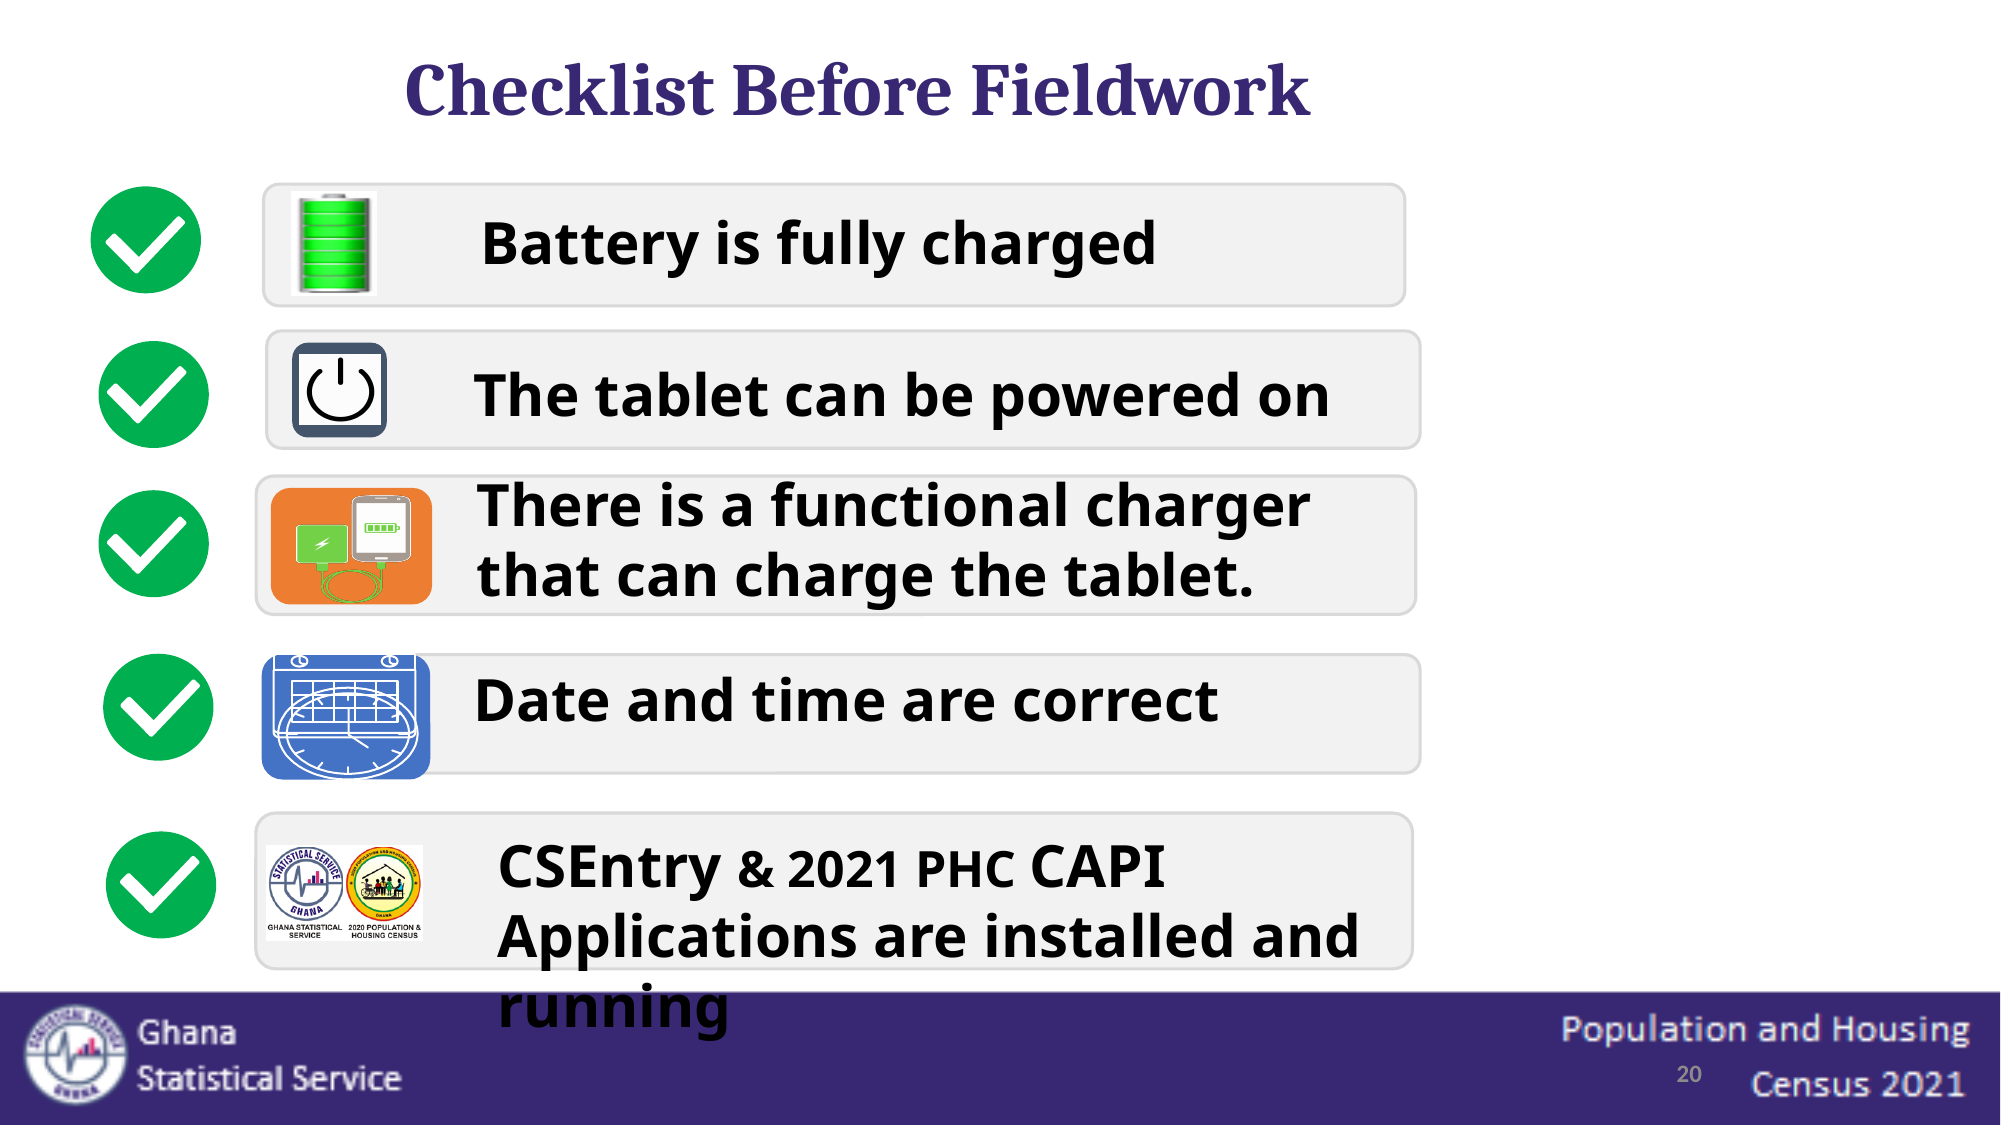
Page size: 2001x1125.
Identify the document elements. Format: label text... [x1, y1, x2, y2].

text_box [103, 209, 163, 281]
picture [0, 0, 2001, 1125]
text_box [111, 490, 209, 598]
text_box [90, 186, 201, 294]
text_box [261, 649, 1421, 780]
text_box [120, 831, 217, 939]
slide_number 20 [1646, 1042, 1718, 1103]
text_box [255, 812, 1421, 979]
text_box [266, 330, 1421, 449]
text_box [113, 341, 209, 448]
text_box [117, 672, 178, 744]
text_box [105, 852, 117, 918]
text_box [98, 520, 104, 567]
text_box [98, 371, 104, 418]
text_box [117, 848, 178, 921]
text_box [103, 653, 214, 761]
title Checklist Before Fieldwork [44, 19, 1672, 164]
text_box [104, 509, 165, 582]
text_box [104, 358, 165, 431]
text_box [263, 184, 1440, 306]
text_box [256, 460, 1421, 618]
